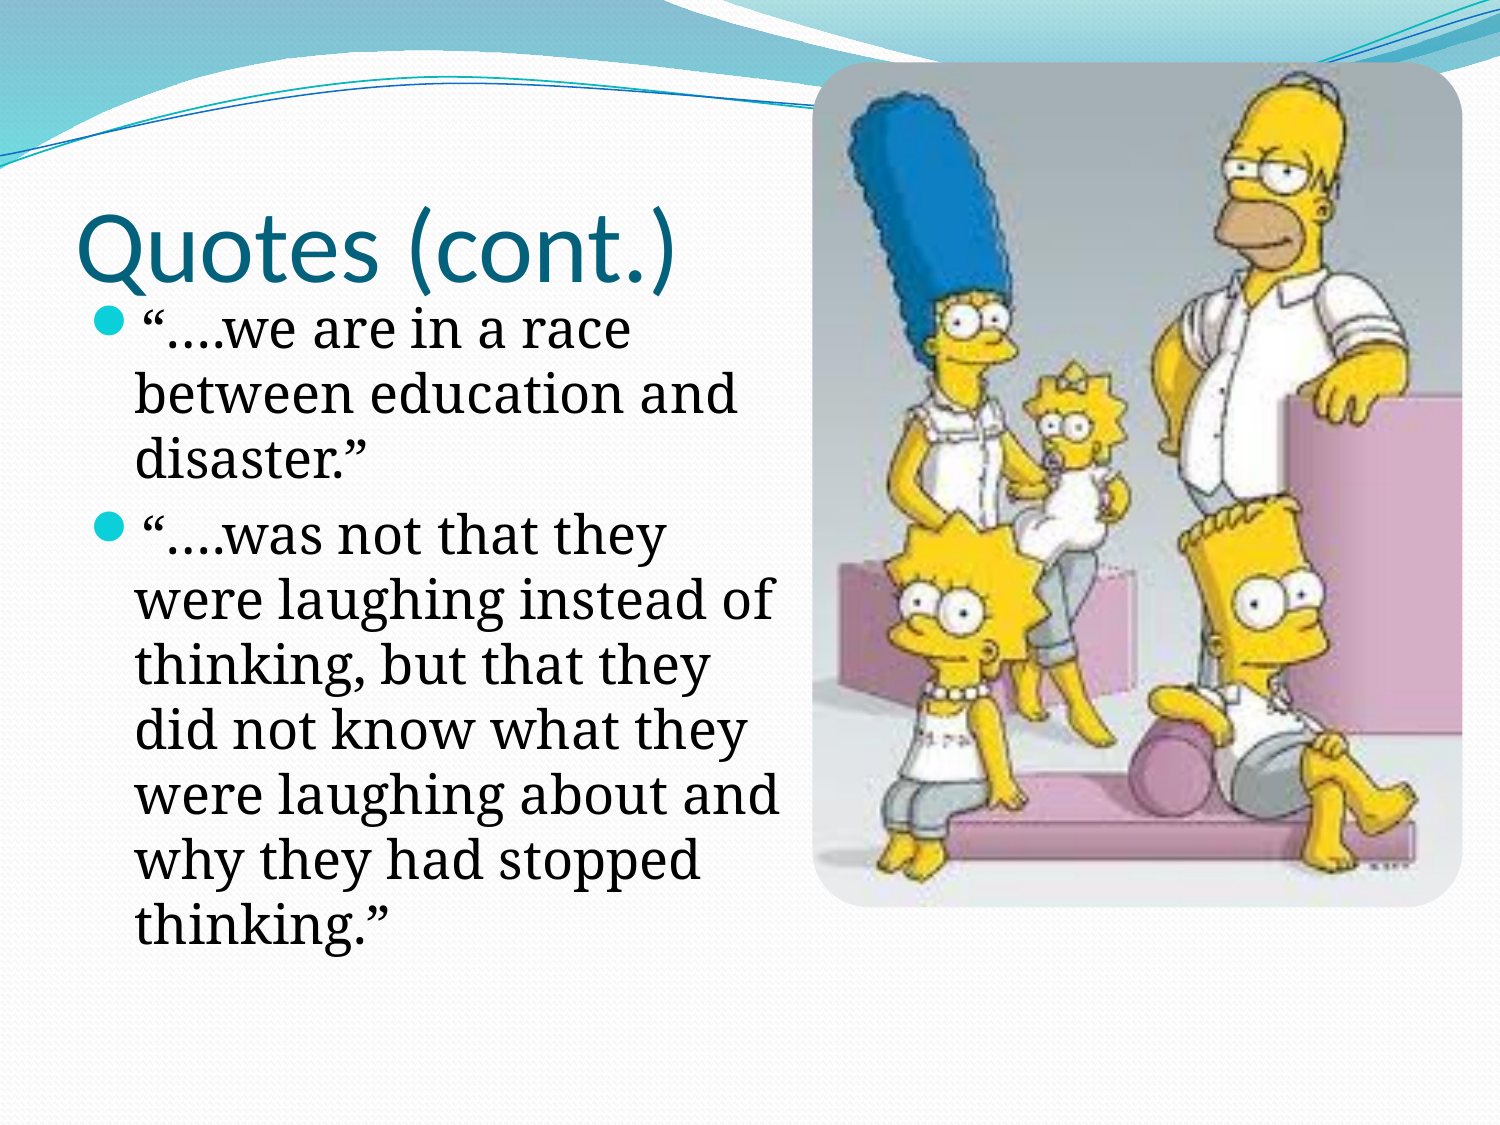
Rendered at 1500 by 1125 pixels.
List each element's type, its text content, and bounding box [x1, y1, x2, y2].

list “….we are in a race between education and disaster.” “….was not that they were laughing instead of thinking, but that they did not know what they were laughing about and why they had stopped thinking.” [75, 287, 813, 1038]
picture [812, 62, 1463, 908]
title Quotes (cont.) [75, 115, 805, 287]
